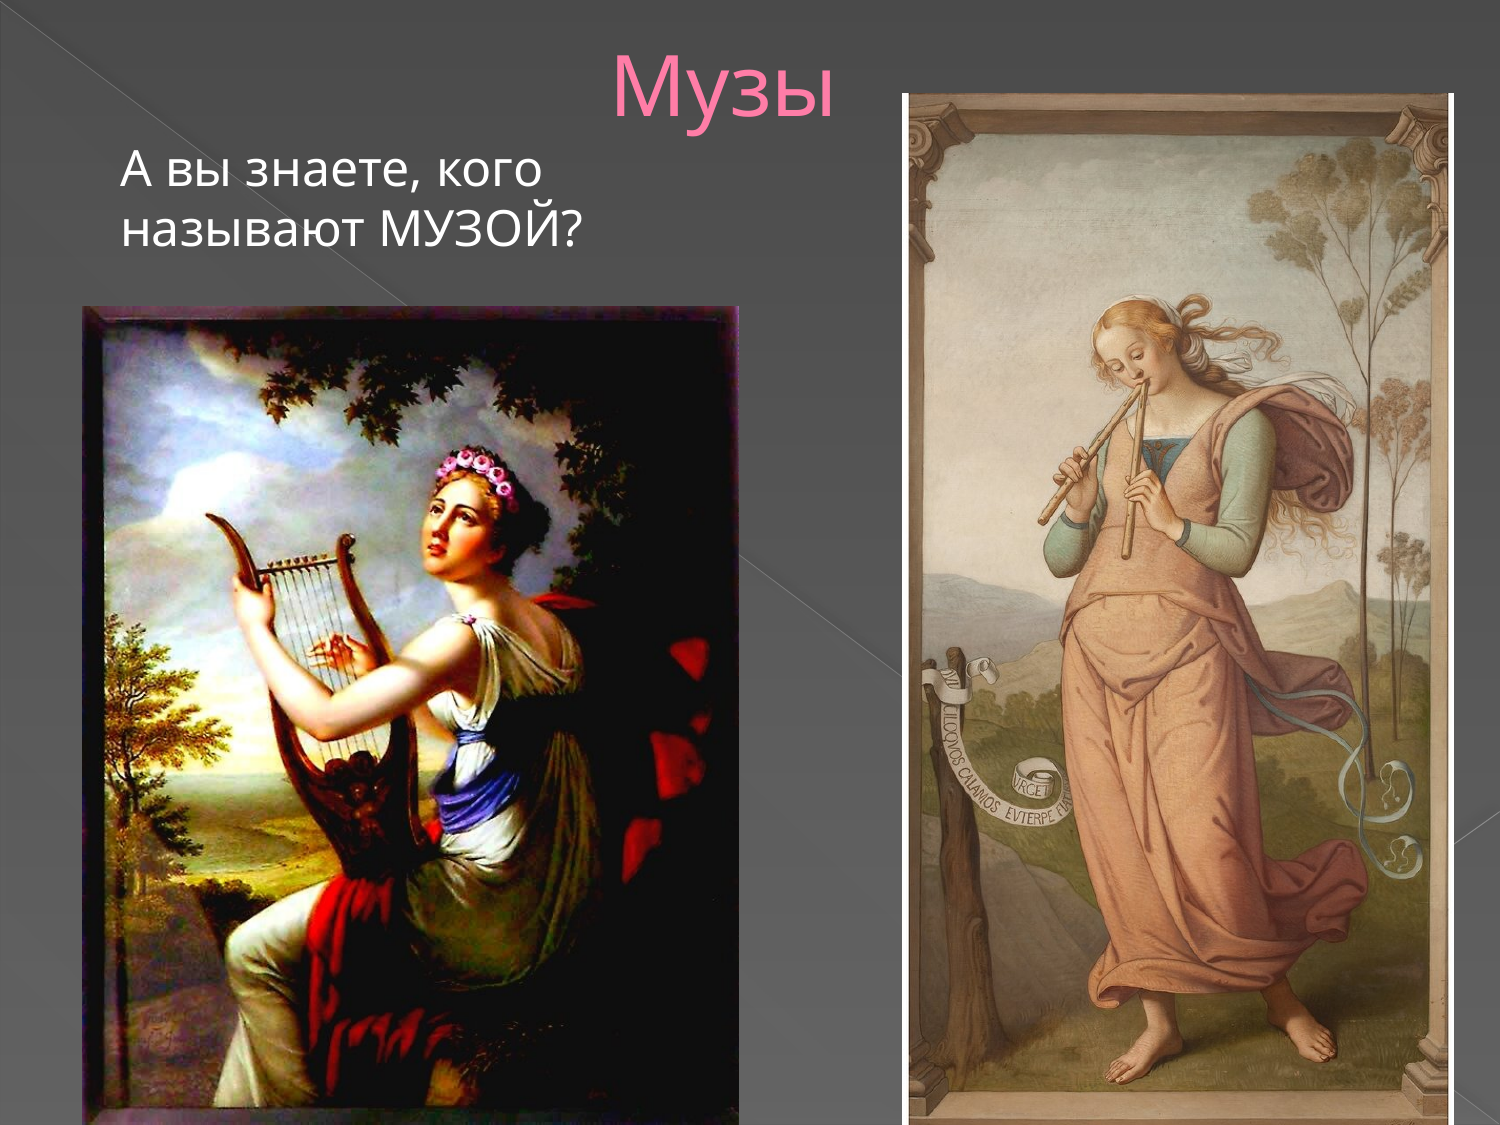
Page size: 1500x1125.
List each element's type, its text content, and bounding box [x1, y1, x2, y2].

title Музы [520, 23, 1500, 141]
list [81, 306, 739, 1125]
text_box А вы знаете, кого называют МУЗОЙ? [105, 128, 610, 264]
picture [902, 93, 1454, 1125]
